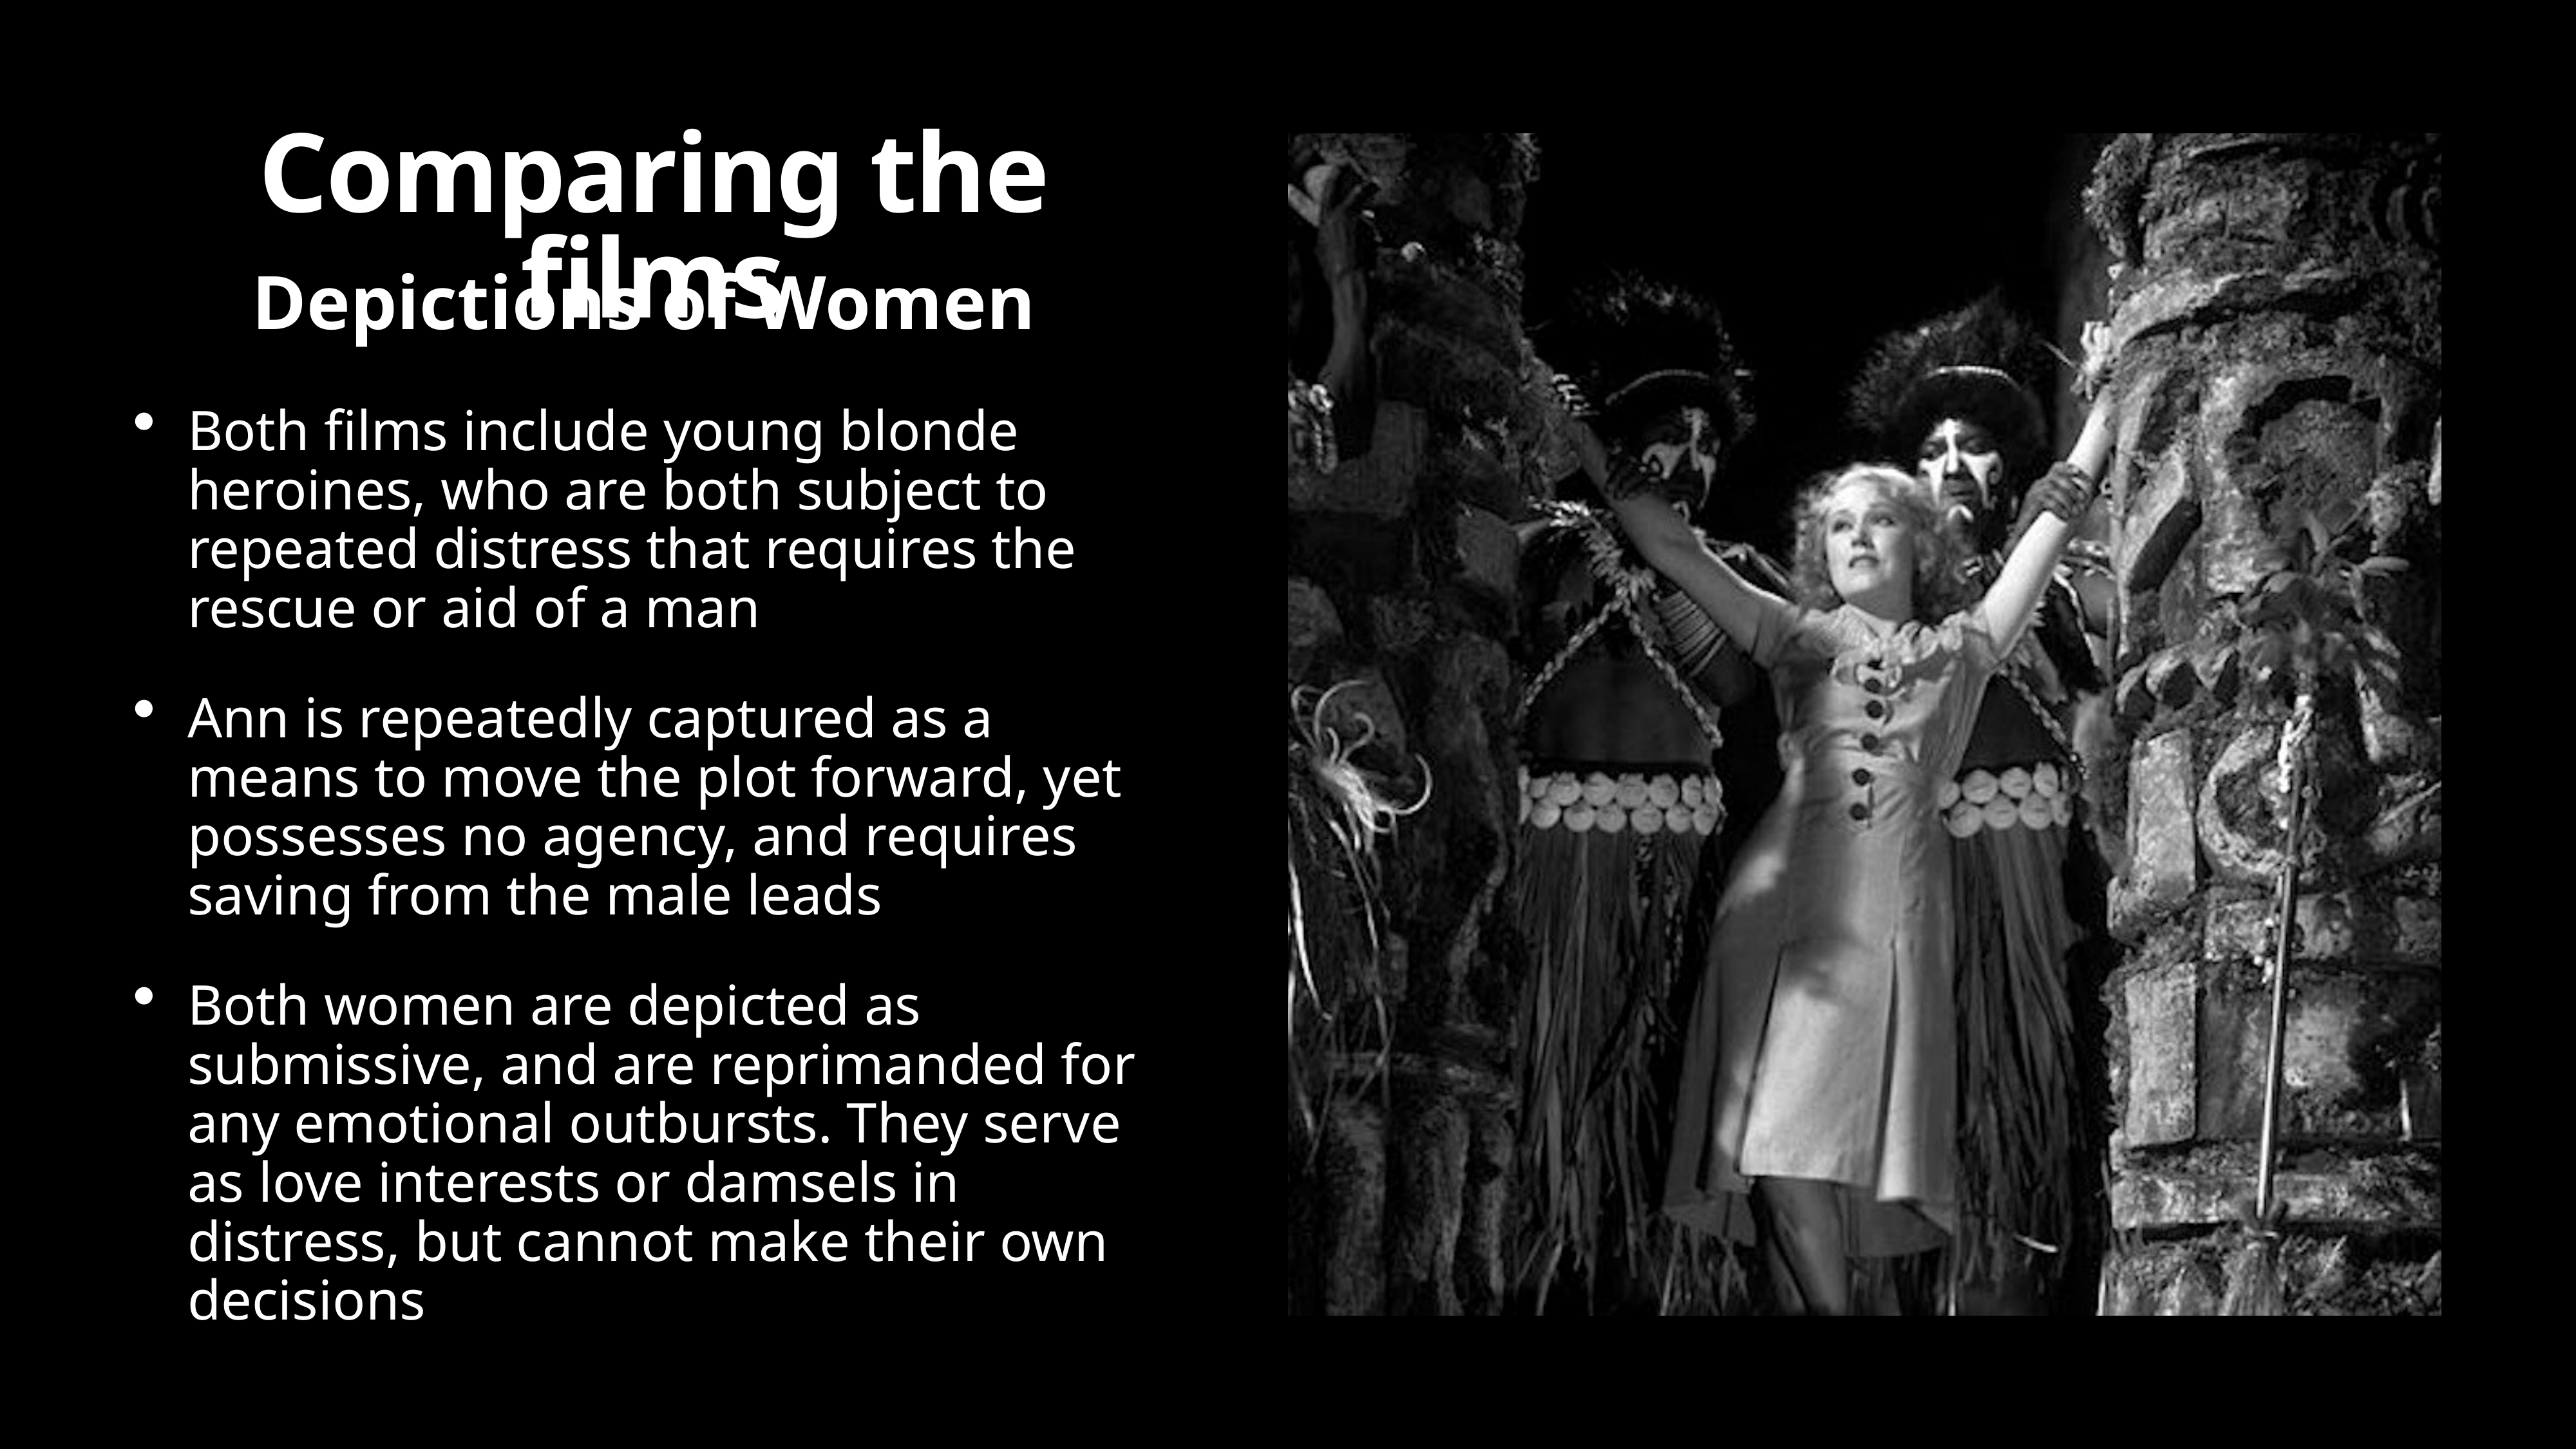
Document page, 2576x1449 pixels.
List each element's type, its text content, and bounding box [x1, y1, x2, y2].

title Comparing the films [136, 122, 1170, 275]
list Both films include young blonde heroines, who are both subject to repeated distress that requires the rescue or aid of a man Ann is repeatedly captured as a means to move the plot forward, yet possesses no agency, and requires saving from the male leads Both women are depicted as submissive, and are reprimanded for any emotional outbursts. They serve as love interests or damsels in distress, but cannot make their own decisions [127, 397, 1161, 1321]
list Depictions of Women [127, 250, 1161, 350]
picture [1287, 133, 2442, 1316]
